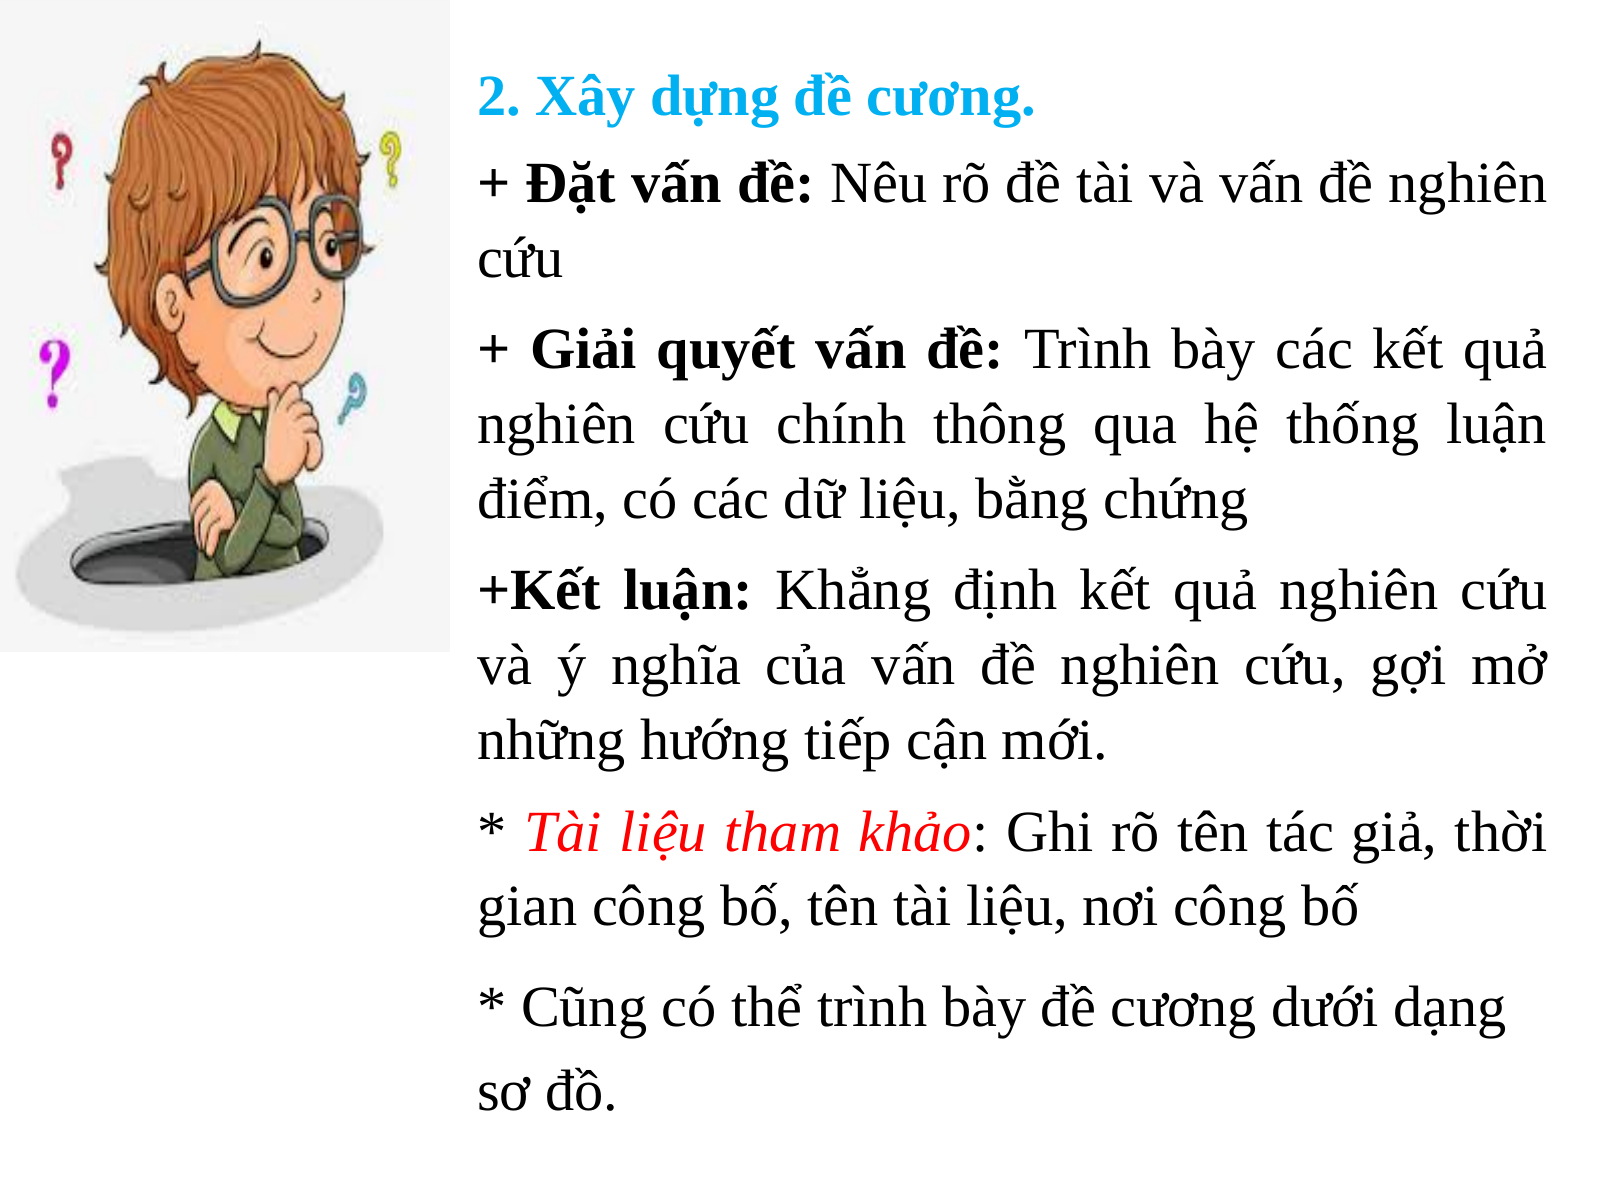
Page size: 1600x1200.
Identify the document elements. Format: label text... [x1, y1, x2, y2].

picture [0, 0, 451, 652]
text_box 2. Xây dựng đề cương. + Đặt vấn đề: Nêu rõ đề tài và vấn đề nghiên cứu + Giải quyết vấn đề: Trình bày các kết quả nghiên cứu chính thông qua hệ thống luận điểm, có các dữ liệu, bằng chứng +Kết luận: Khẳng định kết quả nghiên cứu và ý nghĩa của vấn đề nghiên cứu, gợi mở những hướng tiếp cận mới. * Tài liệu tham khảo: Ghi rõ tên tác giả, thời gian công bố, tên tài liệu, nơi công bố * Cũng có thể trình bày đề cương dưới dạng sơ đồ. [462, 24, 1563, 1130]
